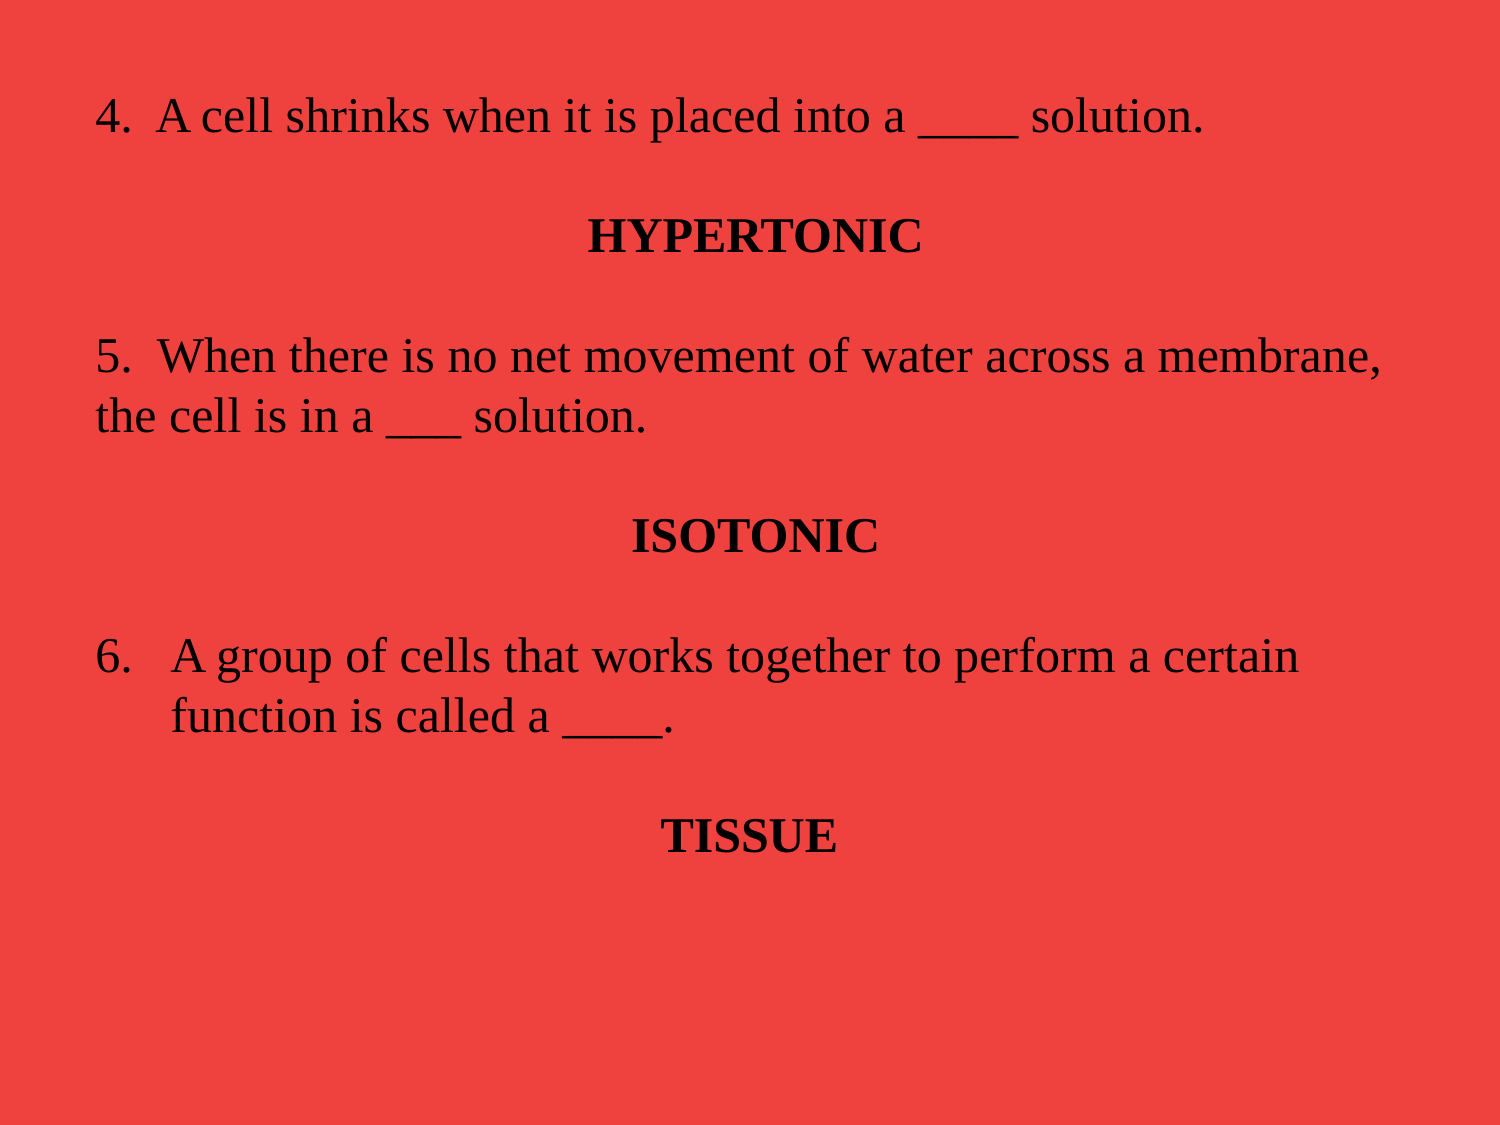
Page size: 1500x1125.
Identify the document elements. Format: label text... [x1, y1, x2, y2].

text_box 4. A cell shrinks when it is placed into a ____ solution. HYPERTONIC 5. When there is no net movement of water across a membrane, the cell is in a ___ solution. ISOTONIC A group of cells that works together to perform a certain function is called a ____. TISSUE [80, 74, 1419, 870]
